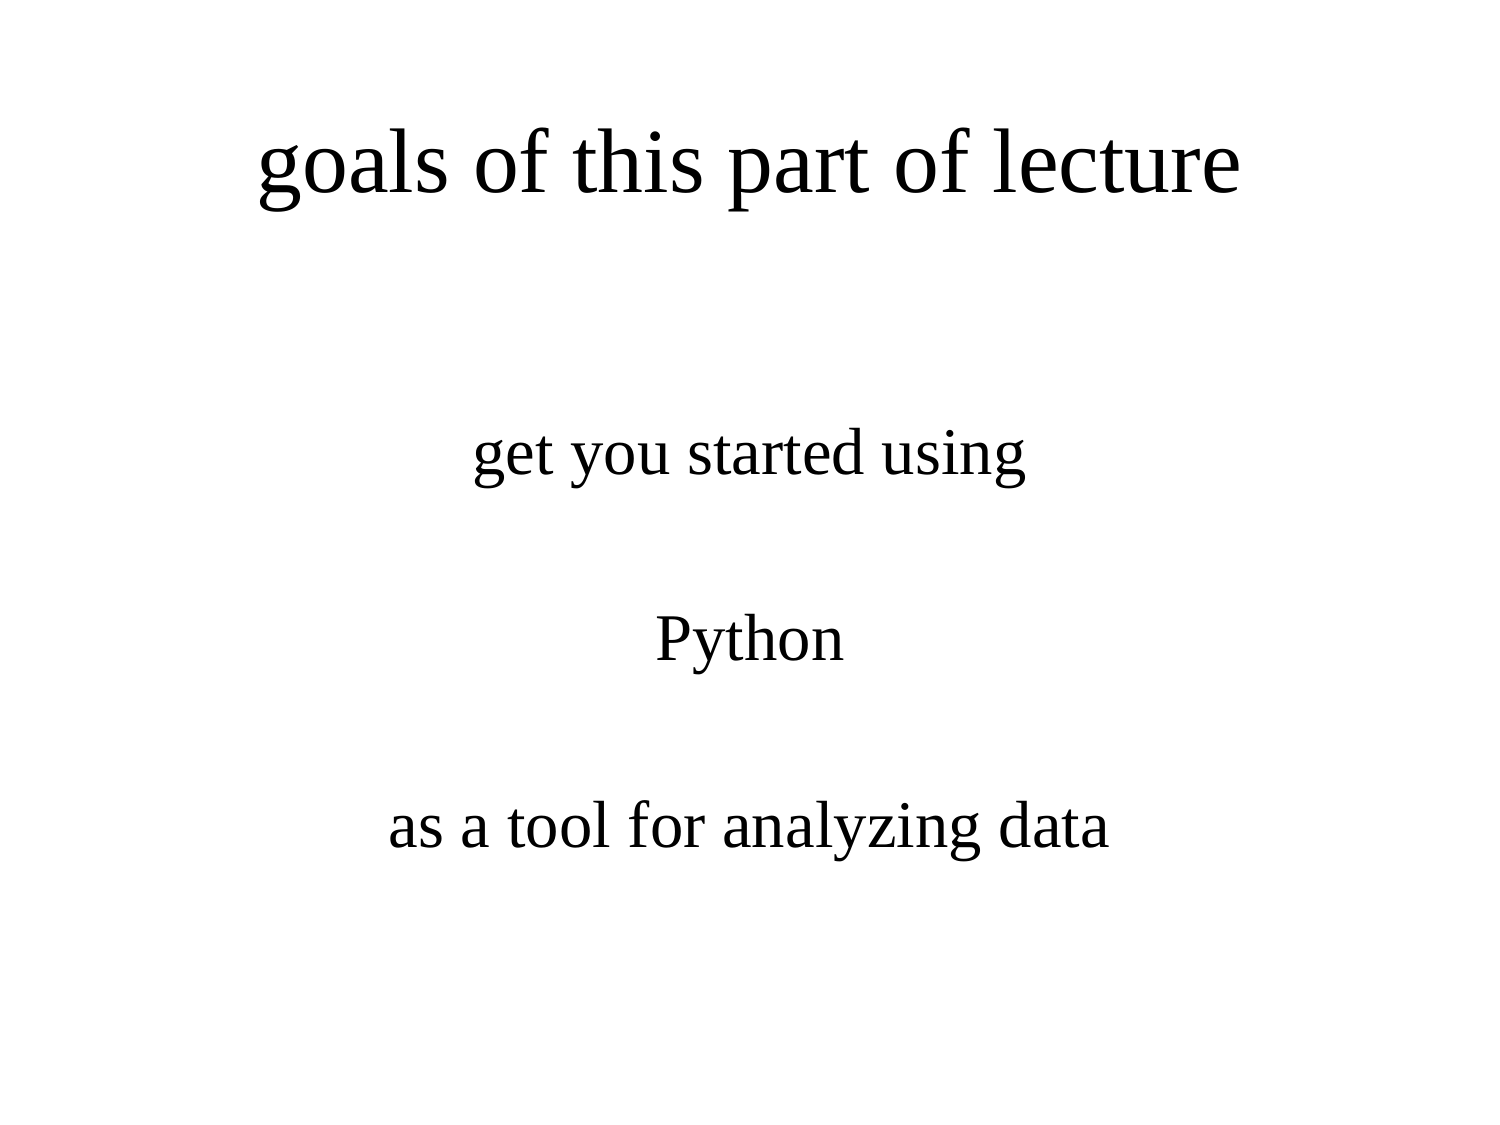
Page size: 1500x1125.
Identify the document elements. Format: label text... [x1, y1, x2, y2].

title goals of this part of lecture [0, 62, 1500, 250]
list get you started using Python as a tool for analyzing data [112, 399, 1388, 938]
